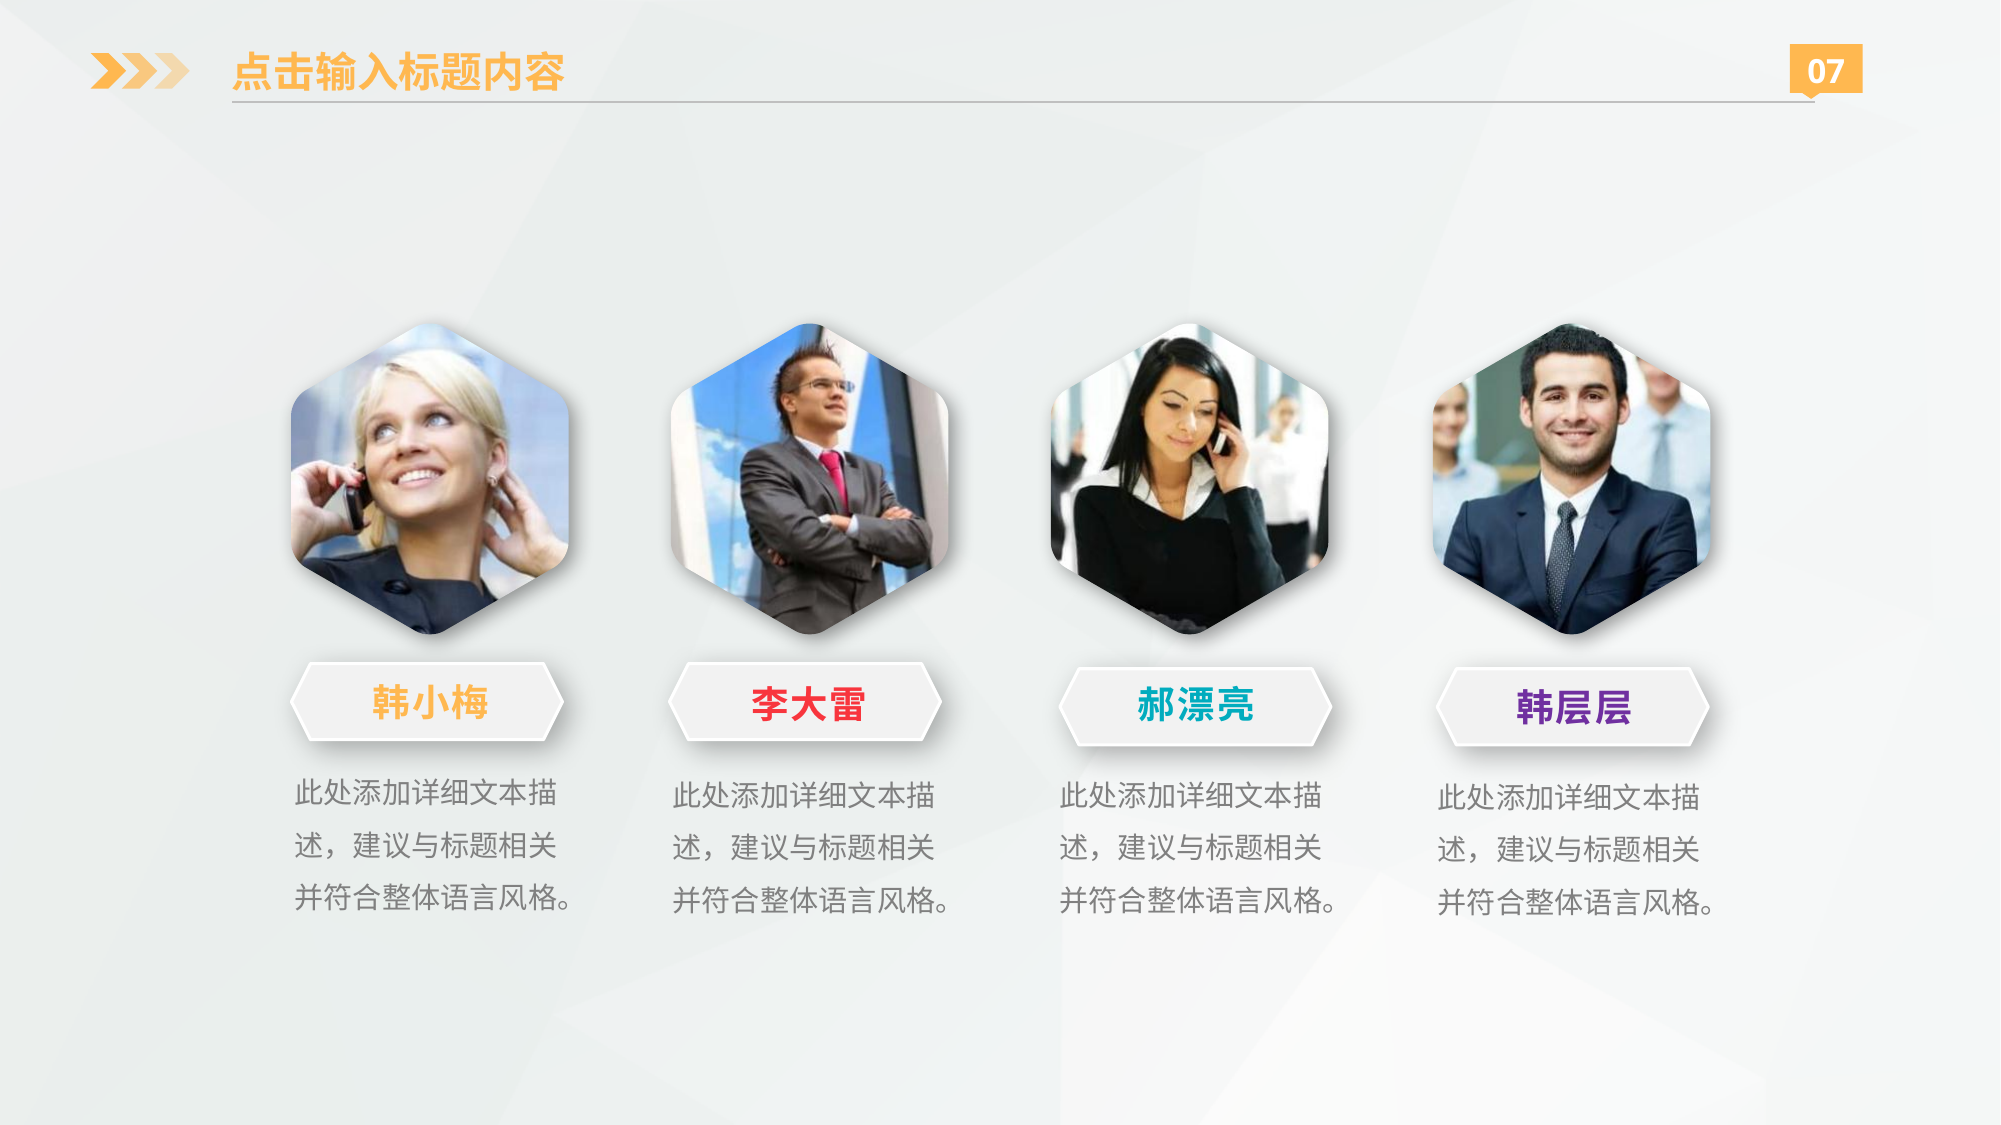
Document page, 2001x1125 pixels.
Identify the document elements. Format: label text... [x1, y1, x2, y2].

text_box [289, 661, 565, 742]
text_box [1435, 666, 1711, 747]
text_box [90, 52, 191, 89]
text_box 此处添加详细文本描述，建议与标题相关并符合整体语言风格。 [1422, 754, 1733, 927]
text_box 此处添加详细文本描述，建议与标题相关并符合整体语言风格。 [1044, 752, 1355, 925]
text_box [1804, 97, 1818, 101]
text_box 李大雷 [697, 673, 922, 734]
picture [0, 0, 2001, 1125]
text_box 韩小梅 [319, 671, 544, 732]
text_box [1058, 666, 1333, 747]
text_box [667, 661, 943, 742]
text_box 此处添加详细文本描述，建议与标题相关并符合整体语言风格。 [279, 749, 590, 922]
text_box 点击输入标题内容 [220, 39, 587, 102]
text_box 郝漂亮 [1084, 673, 1309, 734]
text_box 韩层层 [1462, 676, 1687, 736]
text_box 07 [1789, 44, 1863, 97]
text_box 此处添加详细文本描述，建议与标题相关并符合整体语言风格。 [657, 752, 968, 925]
